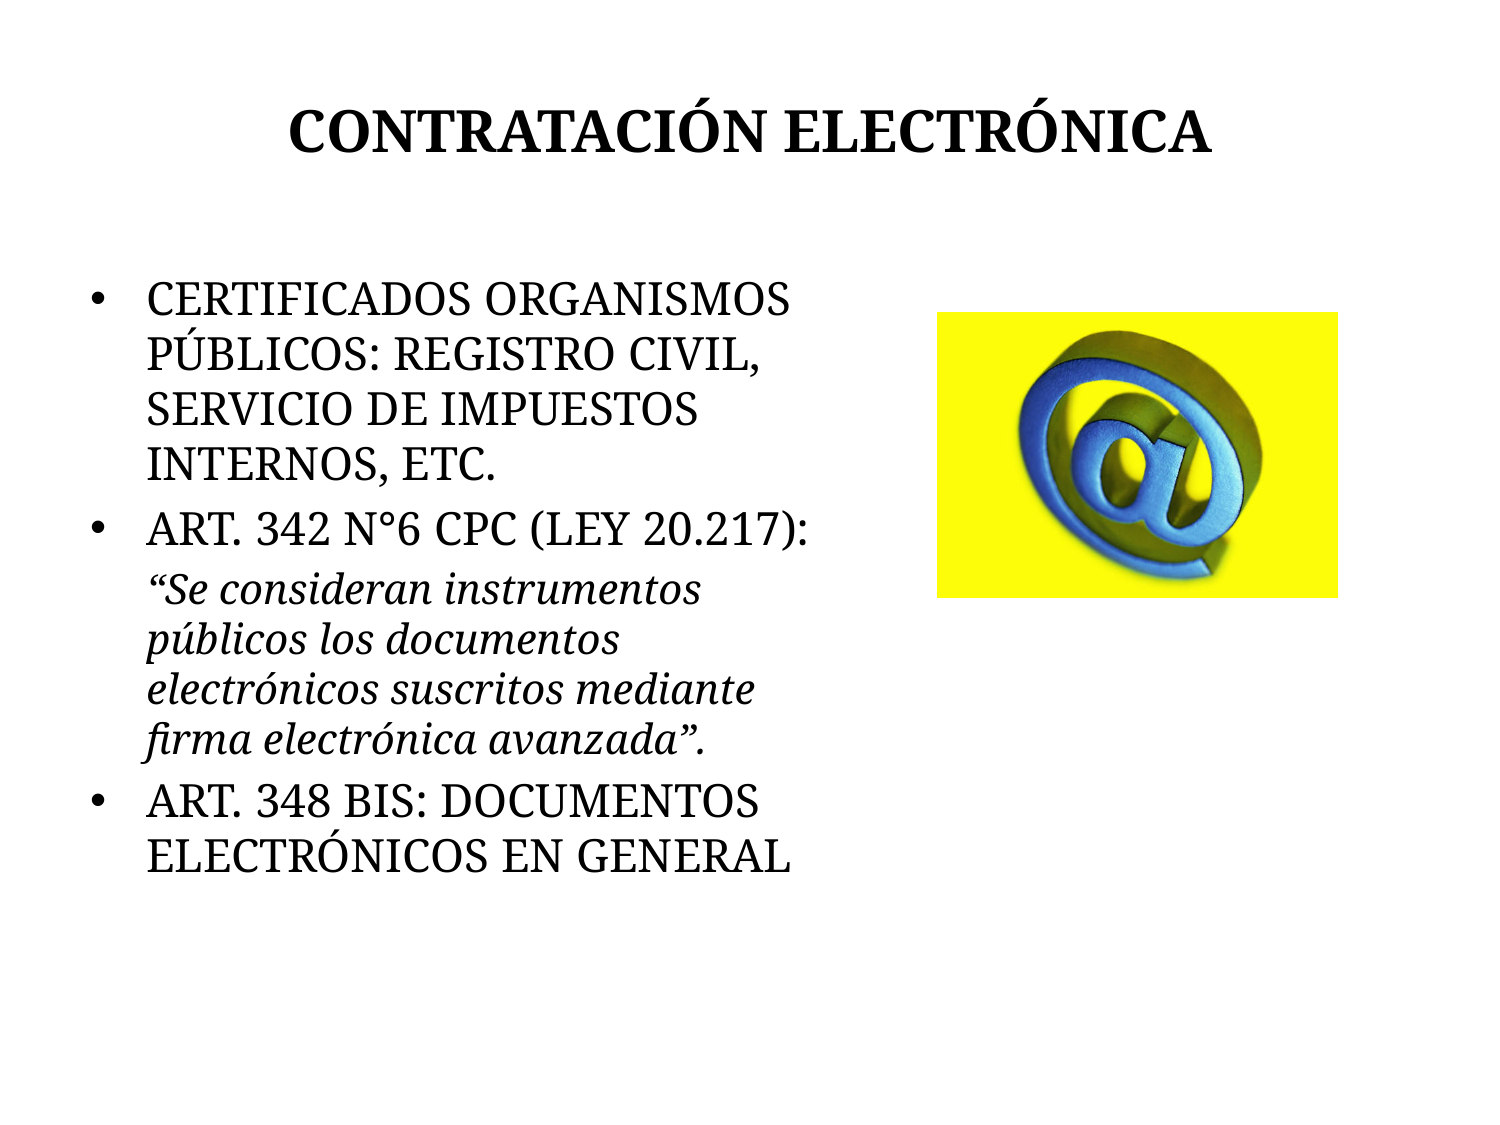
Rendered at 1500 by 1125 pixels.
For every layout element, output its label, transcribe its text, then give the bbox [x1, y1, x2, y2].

picture [937, 312, 1338, 599]
title CONTRATACIÓN ELECTRÓNICA [75, 45, 1425, 213]
list CERTIFICADOS ORGANISMOS PÚBLICOS: REGISTRO CIVIL, SERVICIO DE IMPUESTOS INTERNOS, ETC. ART. 342 N°6 CPC (LEY 20.217): “Se consideran instrumentos públicos los documentos electrónicos suscritos mediante firma electrónica avanzada”. ART. 348 BIS: DOCUMENTOS ELECTRÓNICOS EN GENERAL [75, 262, 863, 1005]
